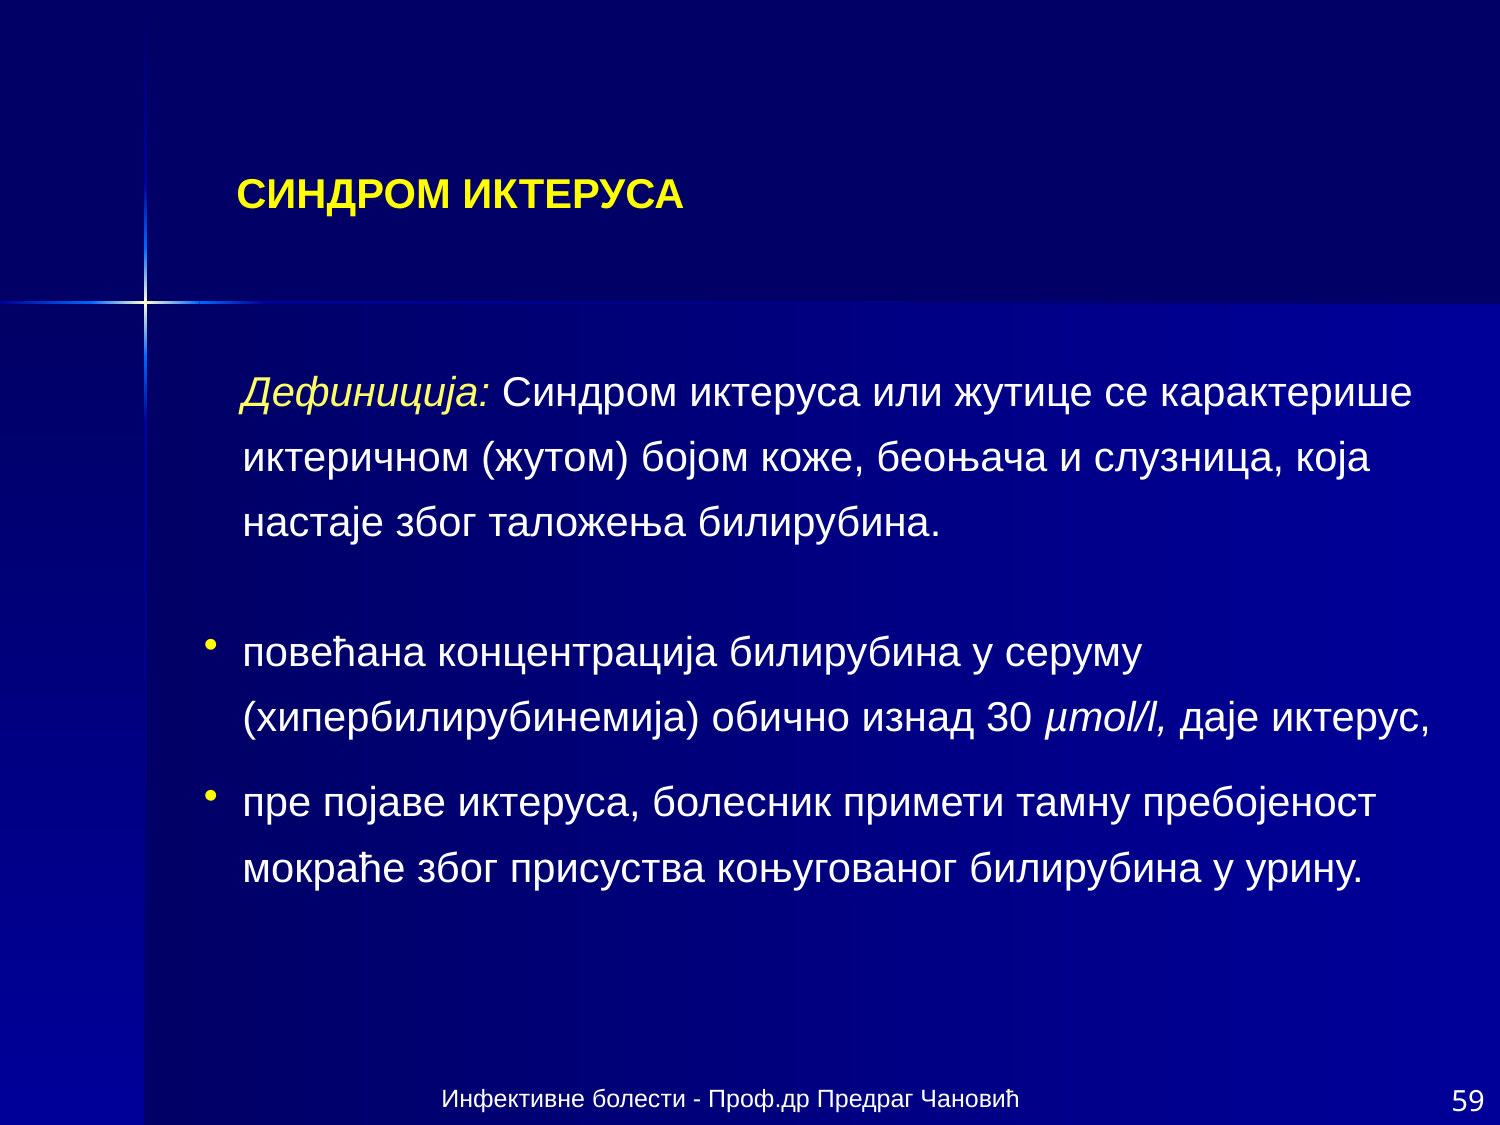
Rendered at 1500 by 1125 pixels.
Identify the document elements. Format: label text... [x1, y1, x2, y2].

text_box СИНДРОМ ИКТЕРУСА [221, 159, 700, 225]
slide_number 59 [1324, 1074, 1500, 1125]
footer Инфективне болести - Проф.др Предраг Чановић [412, 1074, 1051, 1125]
text_box Дефиниција: Синдром иктеруса или жутице се карактерише иктеричном (жутом) бојом коже, беоњача и слузница, која настаје због таложења билирубина. повећана концентрација билирубина у серуму (хипербилирубинемија) обично изнад 30 µmol/l, даје иктерус, пре појаве иктеруса, болесник примети тамну пребојеност мокраће због присуства коњугованог билирубина у урину. [189, 341, 1469, 898]
